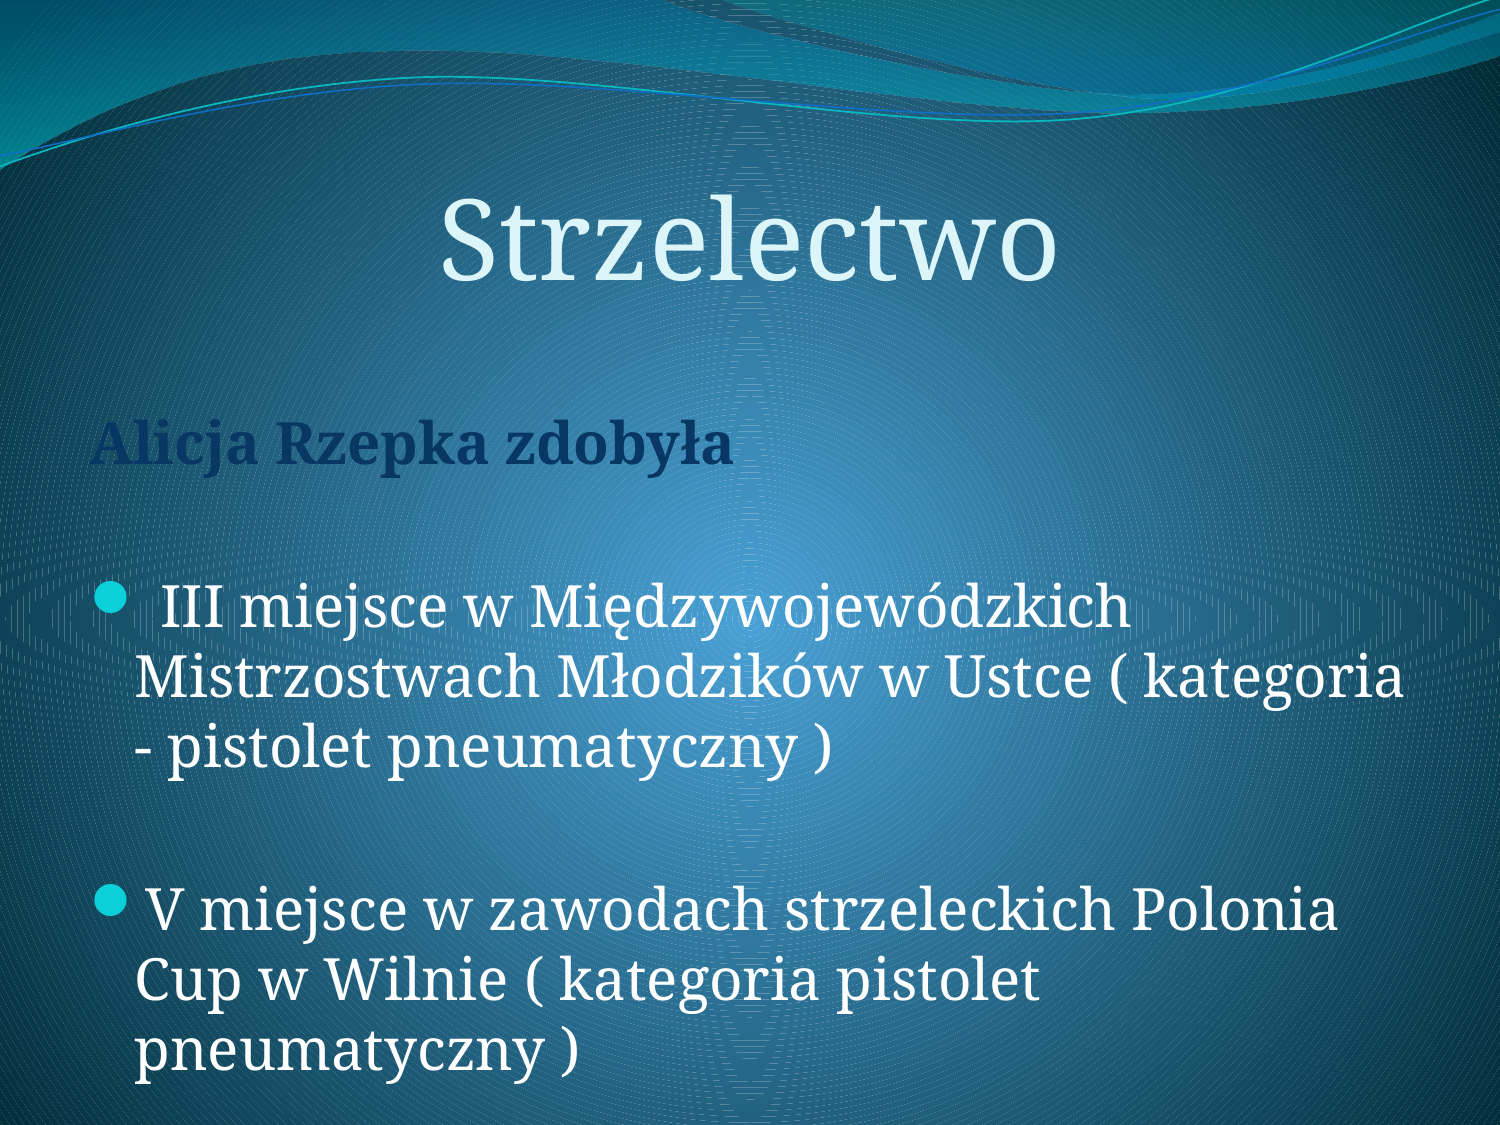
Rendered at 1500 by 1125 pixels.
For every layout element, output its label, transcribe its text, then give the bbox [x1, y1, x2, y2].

title Strzelectwo [75, 115, 1425, 303]
list Alicja Rzepka zdobyła III miejsce w Międzywojewódzkich Mistrzostwach Młodzików w Ustce ( kategoria - pistolet pneumatyczny ) V miejsce w zawodach strzeleckich Polonia Cup w Wilnie ( kategoria pistolet pneumatyczny ) [75, 398, 1425, 1038]
